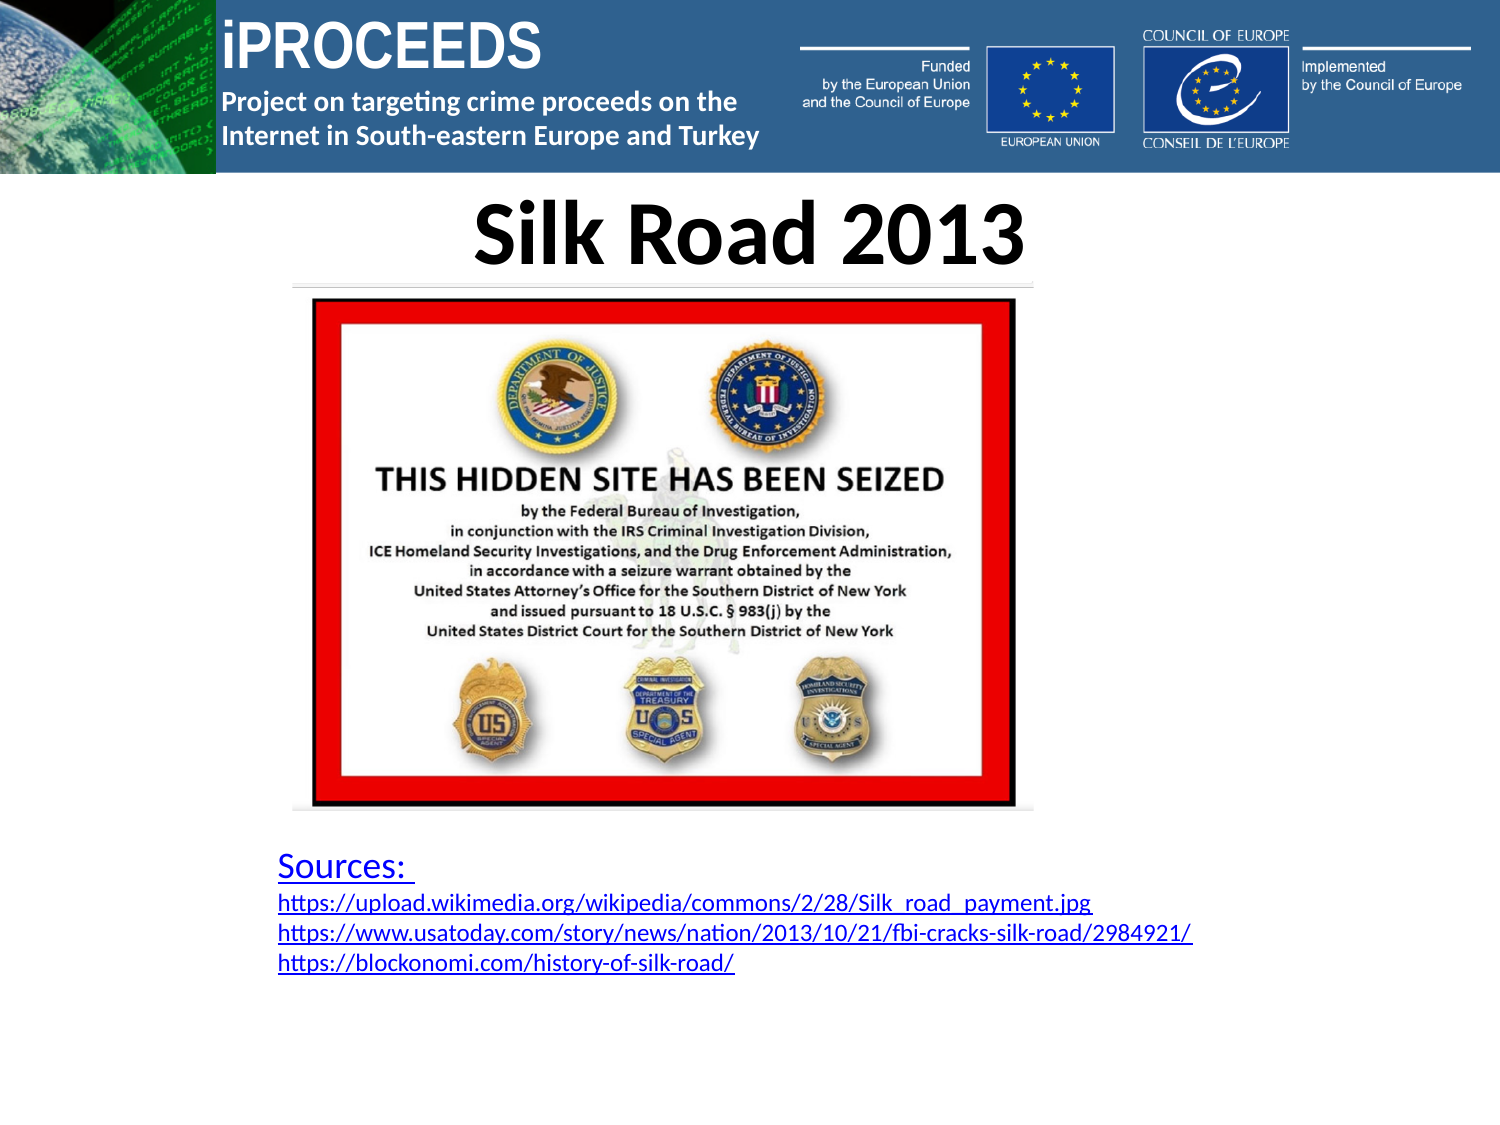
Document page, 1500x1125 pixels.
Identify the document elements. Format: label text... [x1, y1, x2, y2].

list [292, 281, 1034, 811]
picture [800, 30, 1471, 148]
text_box Sources: https://upload.wikimedia.org/wikipedia/commons/2/28/Silk_road_payment.jpg https://www.usatoday.com/story/news/nation/2013/10/21/fbi-cracks-silk-road/2984921/ https://blockonomi.com/history-of-silk-road/ [263, 834, 1257, 984]
title Silk Road 2013 [243, 174, 1257, 282]
picture [0, 0, 216, 174]
